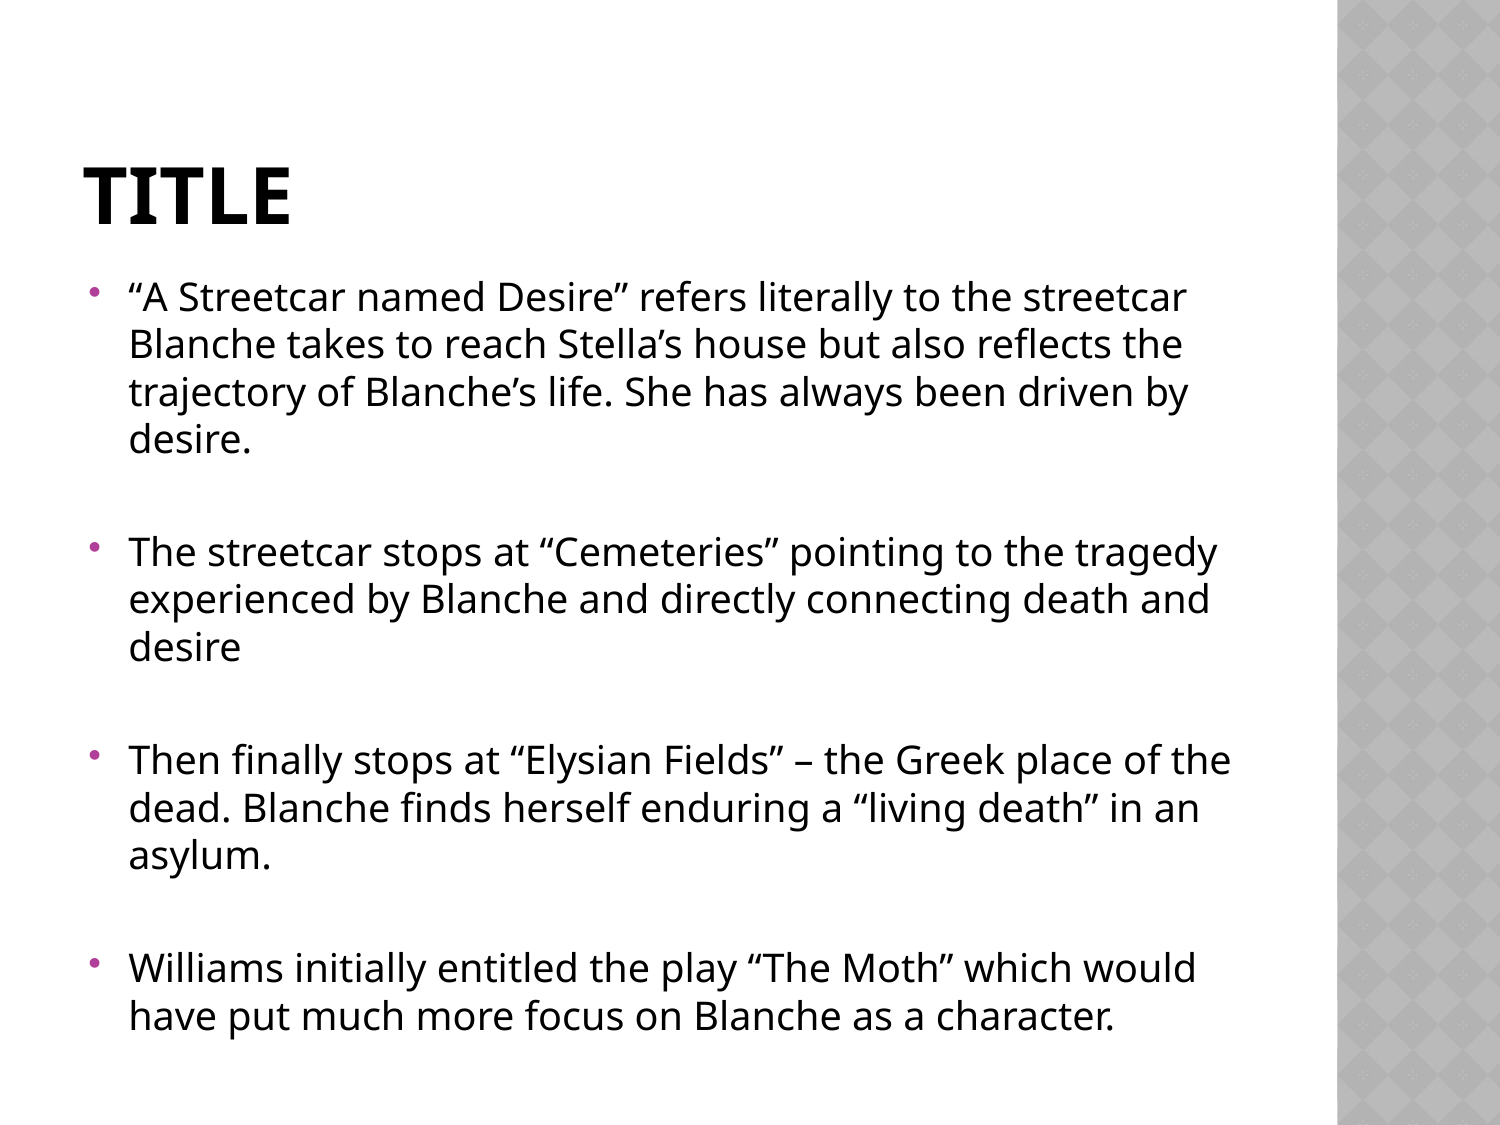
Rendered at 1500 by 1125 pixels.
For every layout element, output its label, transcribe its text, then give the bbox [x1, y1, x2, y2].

title Title [75, 52, 1263, 240]
list “A Streetcar named Desire” refers literally to the streetcar Blanche takes to reach Stella’s house but also reflects the trajectory of Blanche’s life. She has always been driven by desire. The streetcar stops at “Cemeteries” pointing to the tragedy experienced by Blanche and directly connecting death and desire Then finally stops at “Elysian Fields” – the Greek place of the dead. Blanche finds herself enduring a “living death” in an asylum. Williams initially entitled the play “The Moth” which would have put much more focus on Blanche as a character. [75, 264, 1263, 1059]
